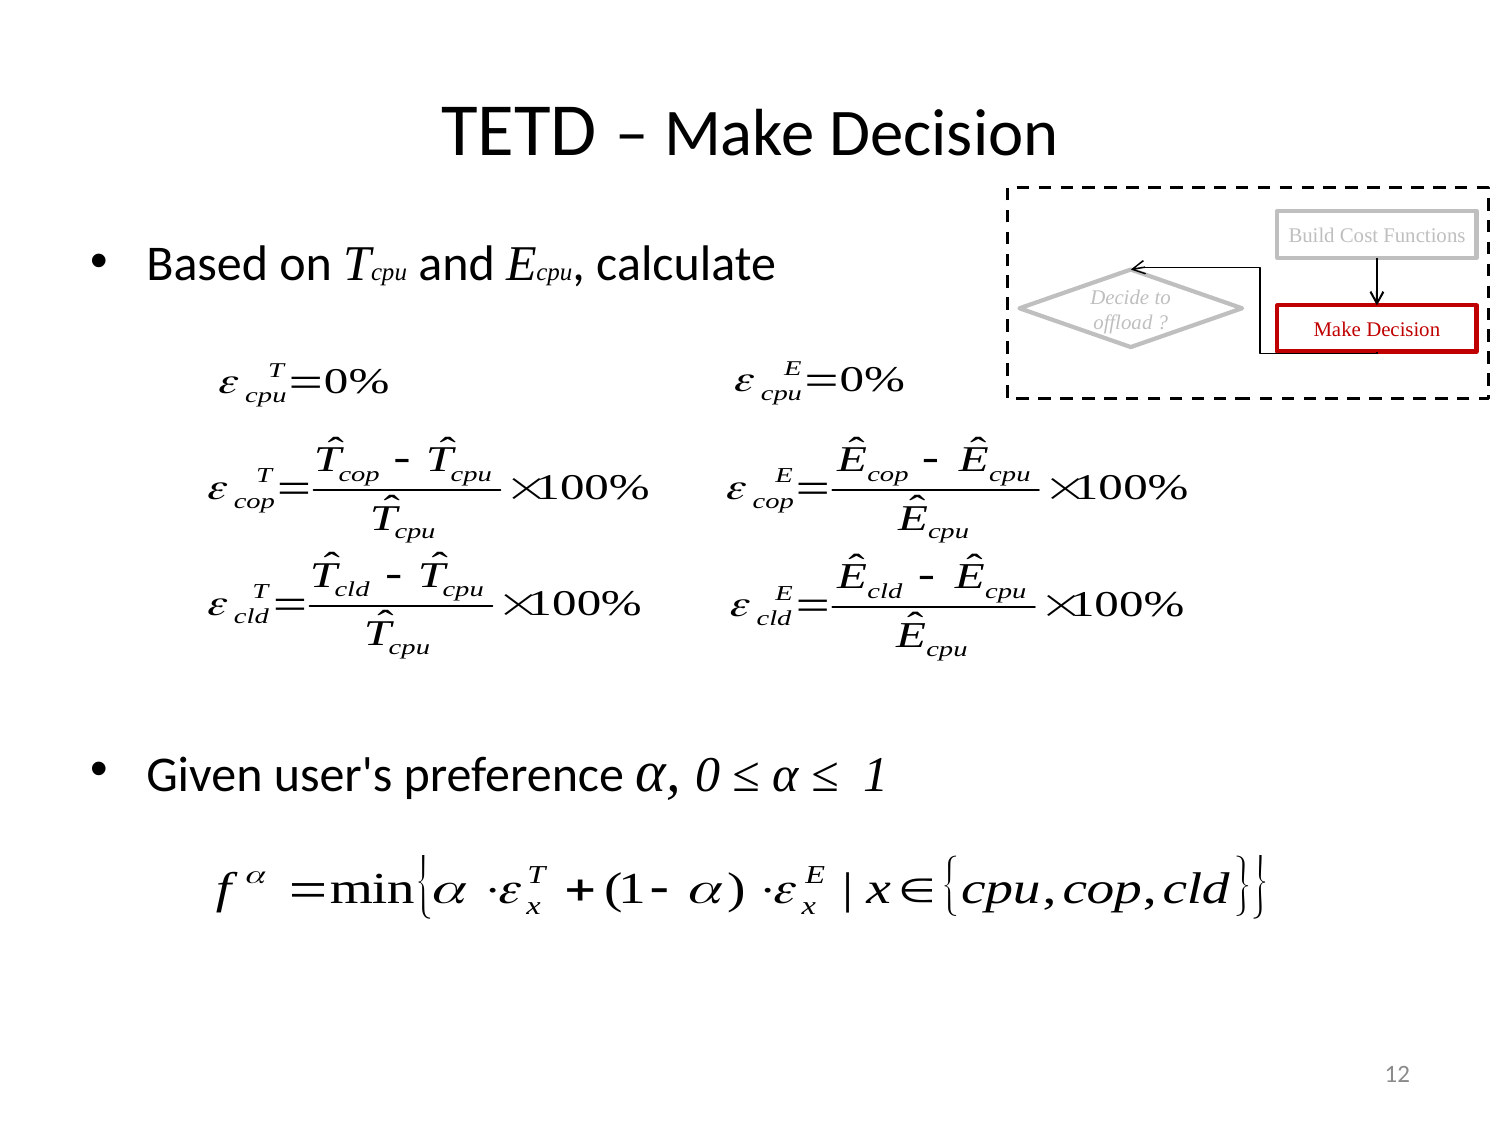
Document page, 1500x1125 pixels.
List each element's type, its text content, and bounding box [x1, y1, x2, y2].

list Based on Tcpu and Ecpu, calculate Given user's preference α, 0 ≤ α ≤ 1 [75, 222, 1425, 1005]
text_box Build Cost Functions [1301, 209, 1479, 260]
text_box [196, 855, 1278, 927]
text_box Decide to offload ? [1017, 267, 1207, 350]
title TETD – Make Decision [75, 45, 1425, 200]
slide_number 12 [1074, 1042, 1425, 1103]
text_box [198, 545, 653, 667]
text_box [721, 546, 1192, 669]
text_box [210, 354, 399, 416]
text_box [717, 429, 1196, 552]
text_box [725, 351, 915, 413]
text_box [1006, 185, 1213, 400]
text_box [198, 429, 657, 549]
text_box [1295, 185, 1490, 400]
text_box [1212, 187, 1296, 434]
text_box Make Decision [1301, 303, 1479, 354]
